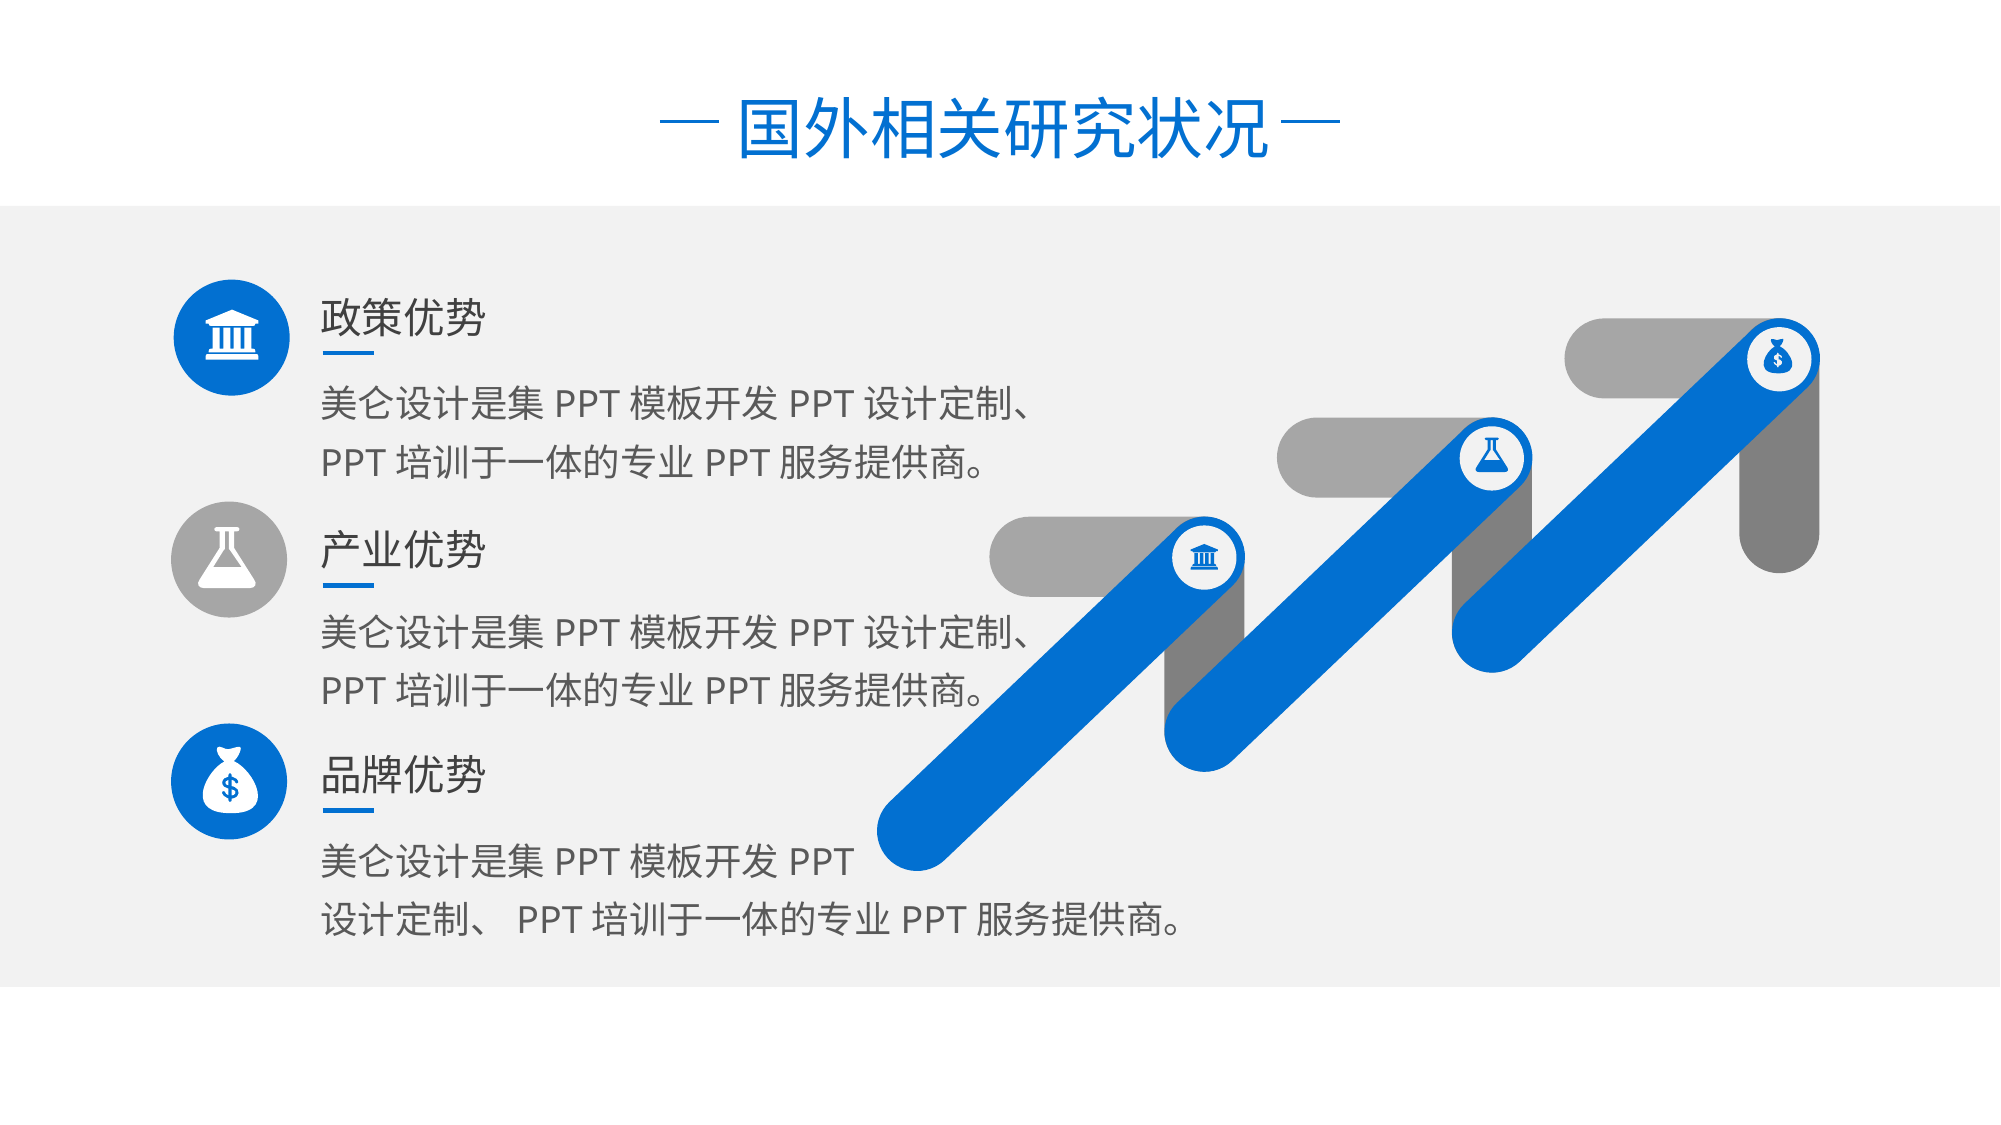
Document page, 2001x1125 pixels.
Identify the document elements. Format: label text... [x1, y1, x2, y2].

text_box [173, 279, 290, 396]
text_box [1746, 326, 1813, 393]
text_box [878, 515, 1246, 817]
text_box [1190, 543, 1218, 570]
text_box [1458, 425, 1526, 492]
text_box [1450, 317, 1822, 674]
text_box [988, 515, 1198, 598]
text_box [1163, 416, 1534, 773]
text_box [1563, 317, 1772, 400]
text_box [1171, 524, 1238, 591]
text_box 美仑设计是集PPT模板开发PPT设计定制、PPT培训于一体的专业PPT服务提供商。 [305, 359, 1071, 492]
text_box [1763, 338, 1793, 374]
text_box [171, 501, 288, 618]
text_box [1475, 437, 1508, 473]
text_box 产业优势 [305, 506, 590, 582]
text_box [659, 63, 1340, 176]
text_box [0, 205, 2000, 987]
text_box 政策优势 [305, 274, 590, 350]
text_box [1450, 469, 1533, 631]
text_box [1275, 416, 1485, 499]
text_box 品牌优势 [305, 731, 590, 807]
text_box 美仑设计是集PPT模板开发PPT设计定制、PPT培训于一体的专业PPT服务提供商。 [305, 587, 1071, 720]
text_box [1738, 368, 1821, 575]
text_box 美仑设计是集PPT模板开发PPT 设计定制、PPT培训于一体的专业PPT服务提供商。 [305, 817, 1279, 949]
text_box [171, 723, 288, 840]
text_box [1163, 566, 1246, 725]
